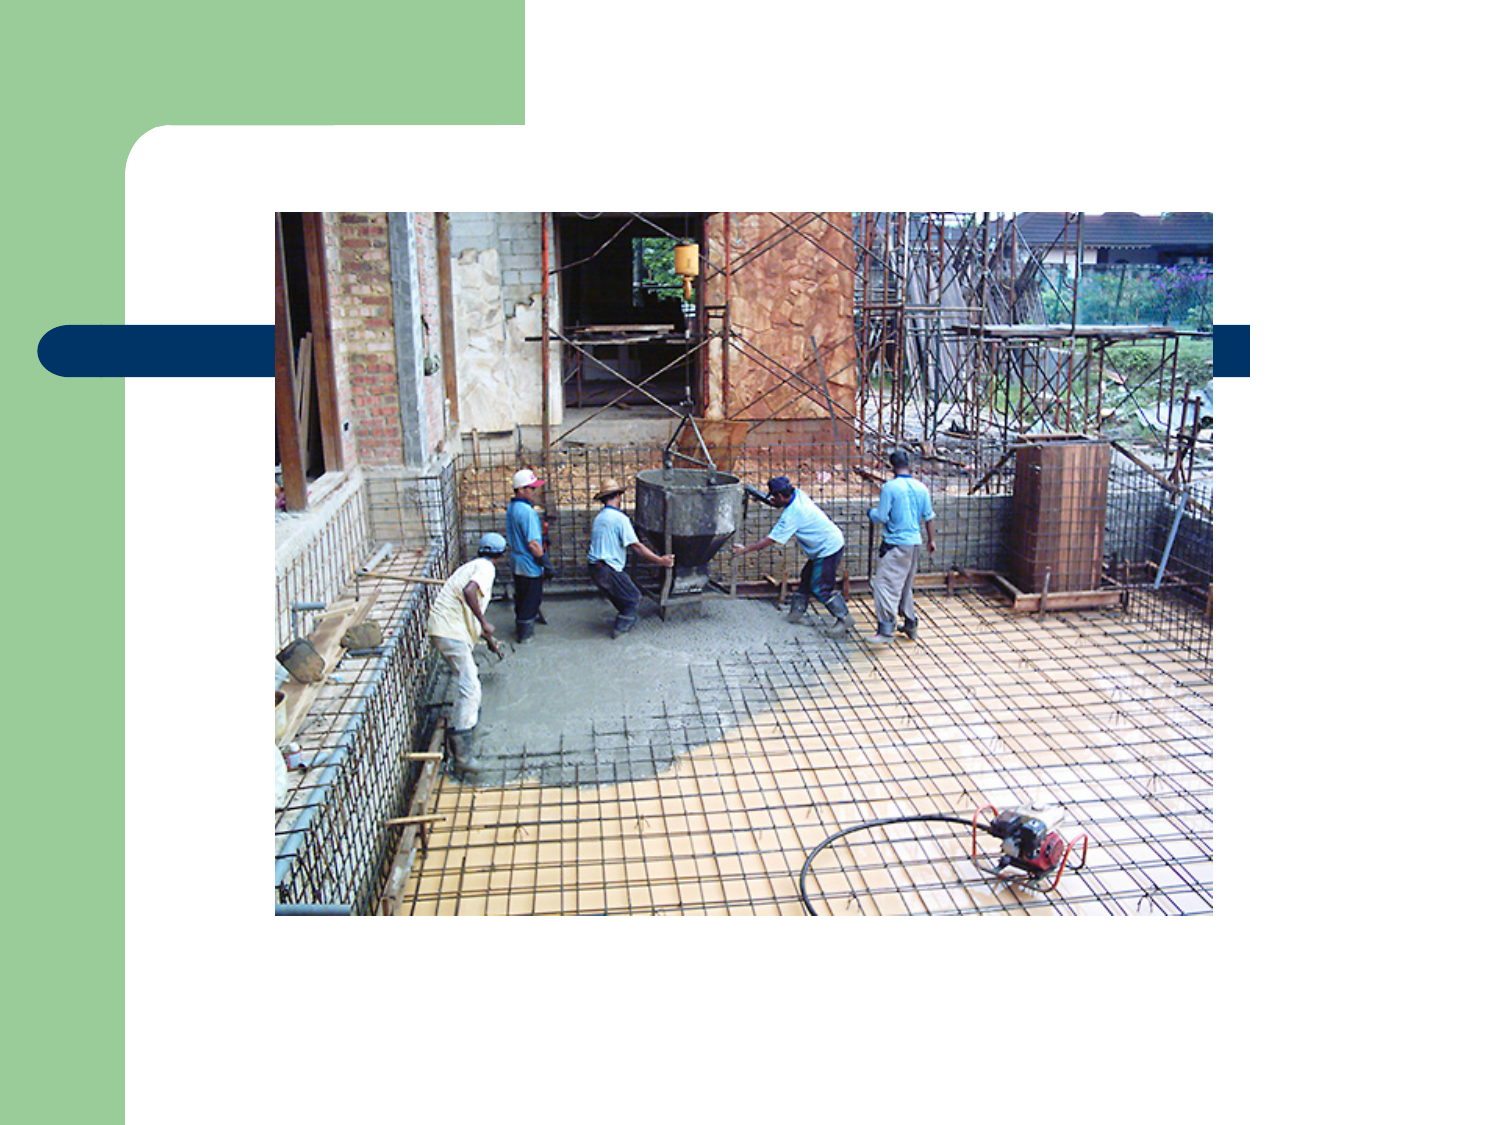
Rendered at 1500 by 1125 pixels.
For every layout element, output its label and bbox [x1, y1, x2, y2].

picture [274, 212, 1213, 916]
